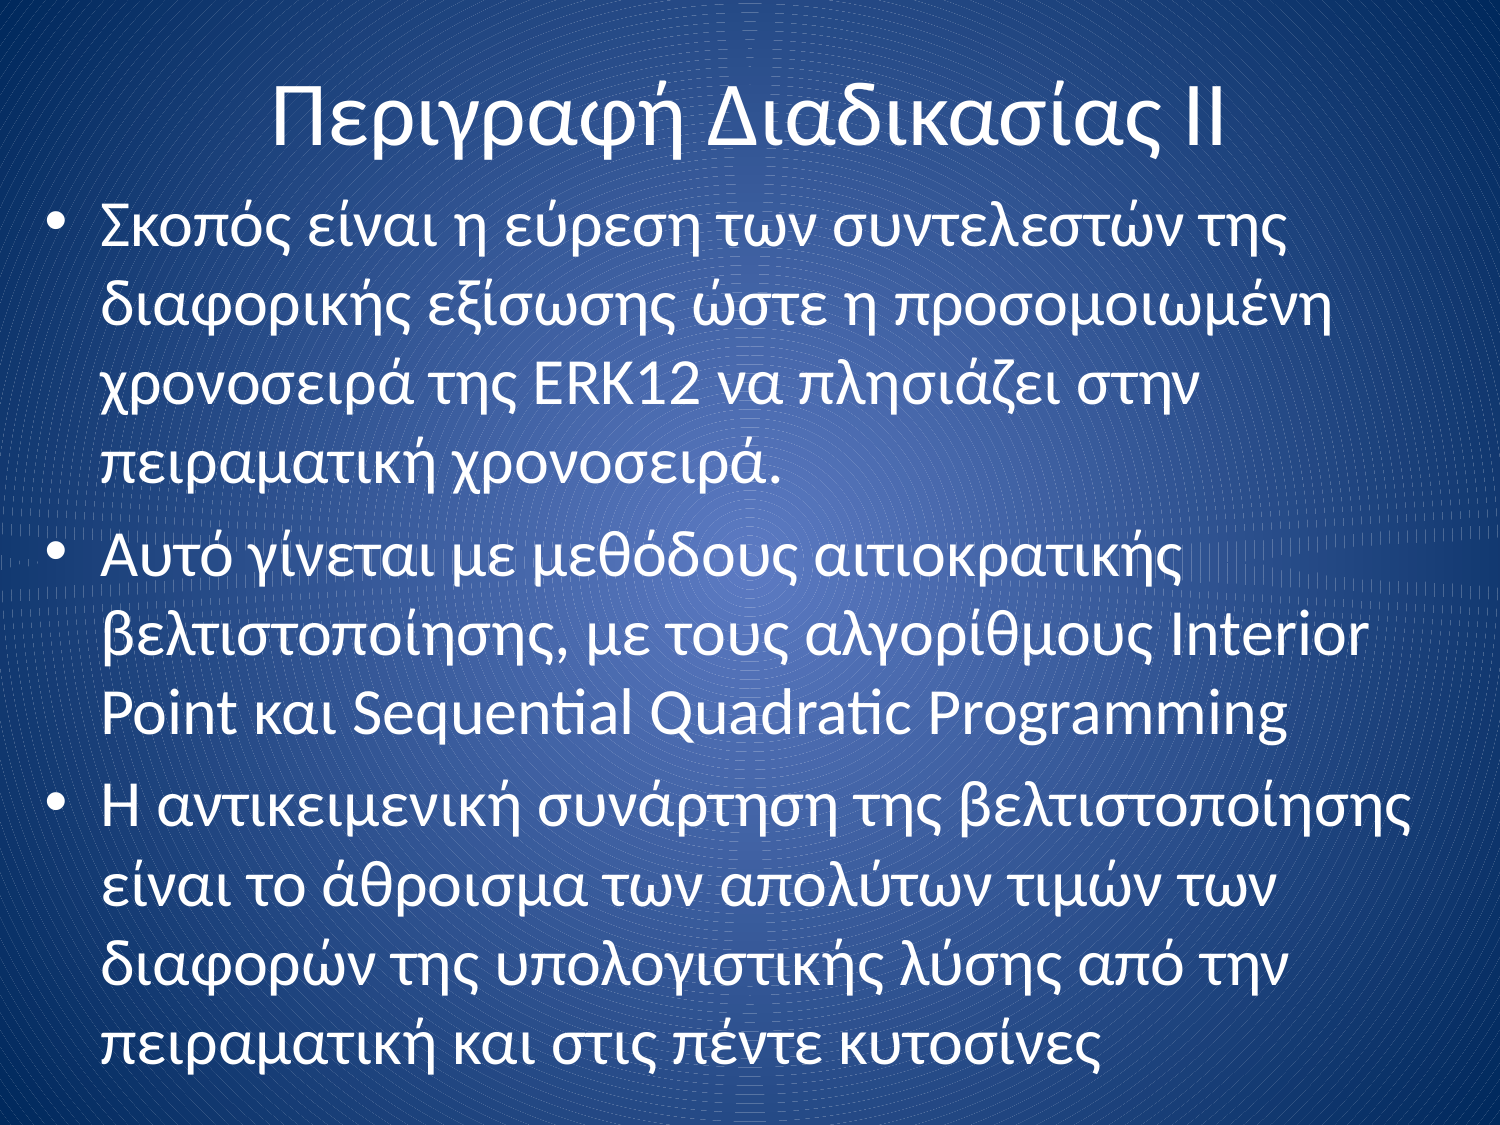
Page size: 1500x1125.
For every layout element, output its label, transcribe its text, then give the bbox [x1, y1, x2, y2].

title Περιγραφή Διαδικασίας ΙΙ [75, 45, 1425, 172]
list Σκοπός είναι η εύρεση των συντελεστών της διαφορικής εξίσωσης ώστε η προσομοιωμένη χρονοσειρά της ERK12 να πλησιάζει στην πειραματική χρονοσειρά. Αυτό γίνεται με μεθόδους αιτιοκρατικής βελτιστοποίησης, με τους αλγορίθμους Interior Point και Sequential Quadratic Programming H αντικειμενική συνάρτηση της βελτιστοποίησης είναι το άθροισμα των απολύτων τιμών των διαφορών της υπολογιστικής λύσης από την πειραματική και στις πέντε κυτοσίνες [29, 172, 1447, 1094]
